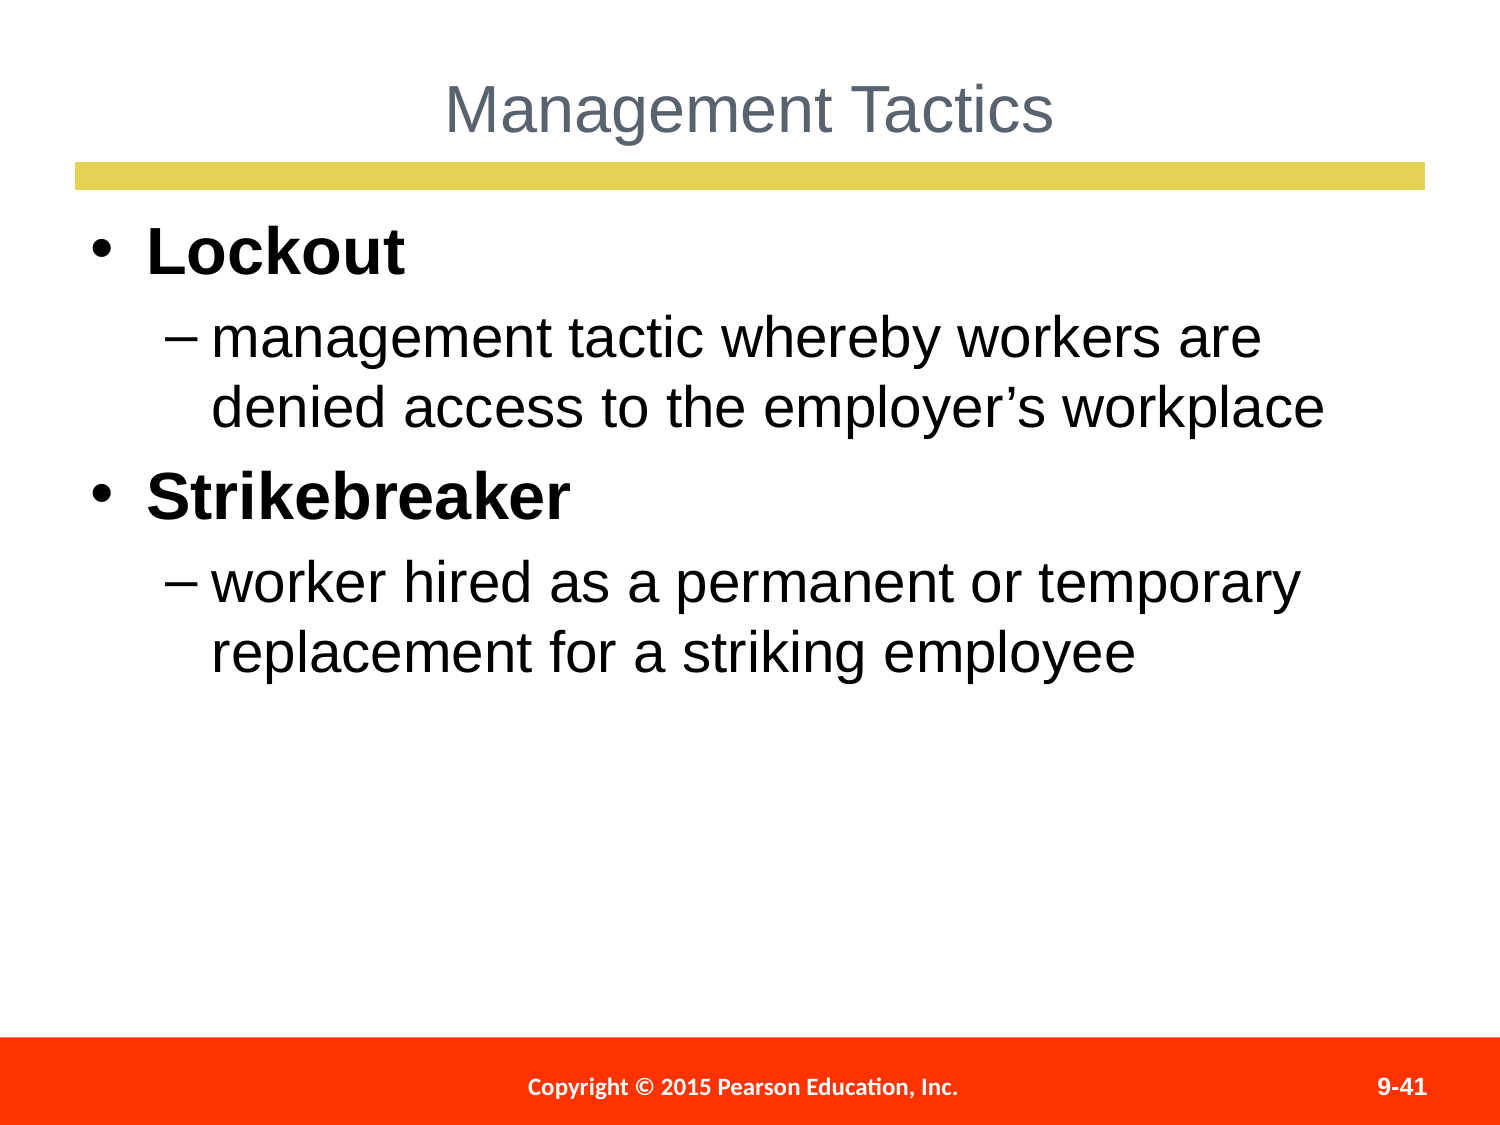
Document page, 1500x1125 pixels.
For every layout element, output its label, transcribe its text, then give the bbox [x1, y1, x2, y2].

title Management Tactics [74, 12, 1426, 199]
list Lockout management tactic whereby workers are denied access to the employer’s workplace Strikebreaker worker hired as a permanent or temporary replacement for a striking employee [74, 199, 1426, 1006]
